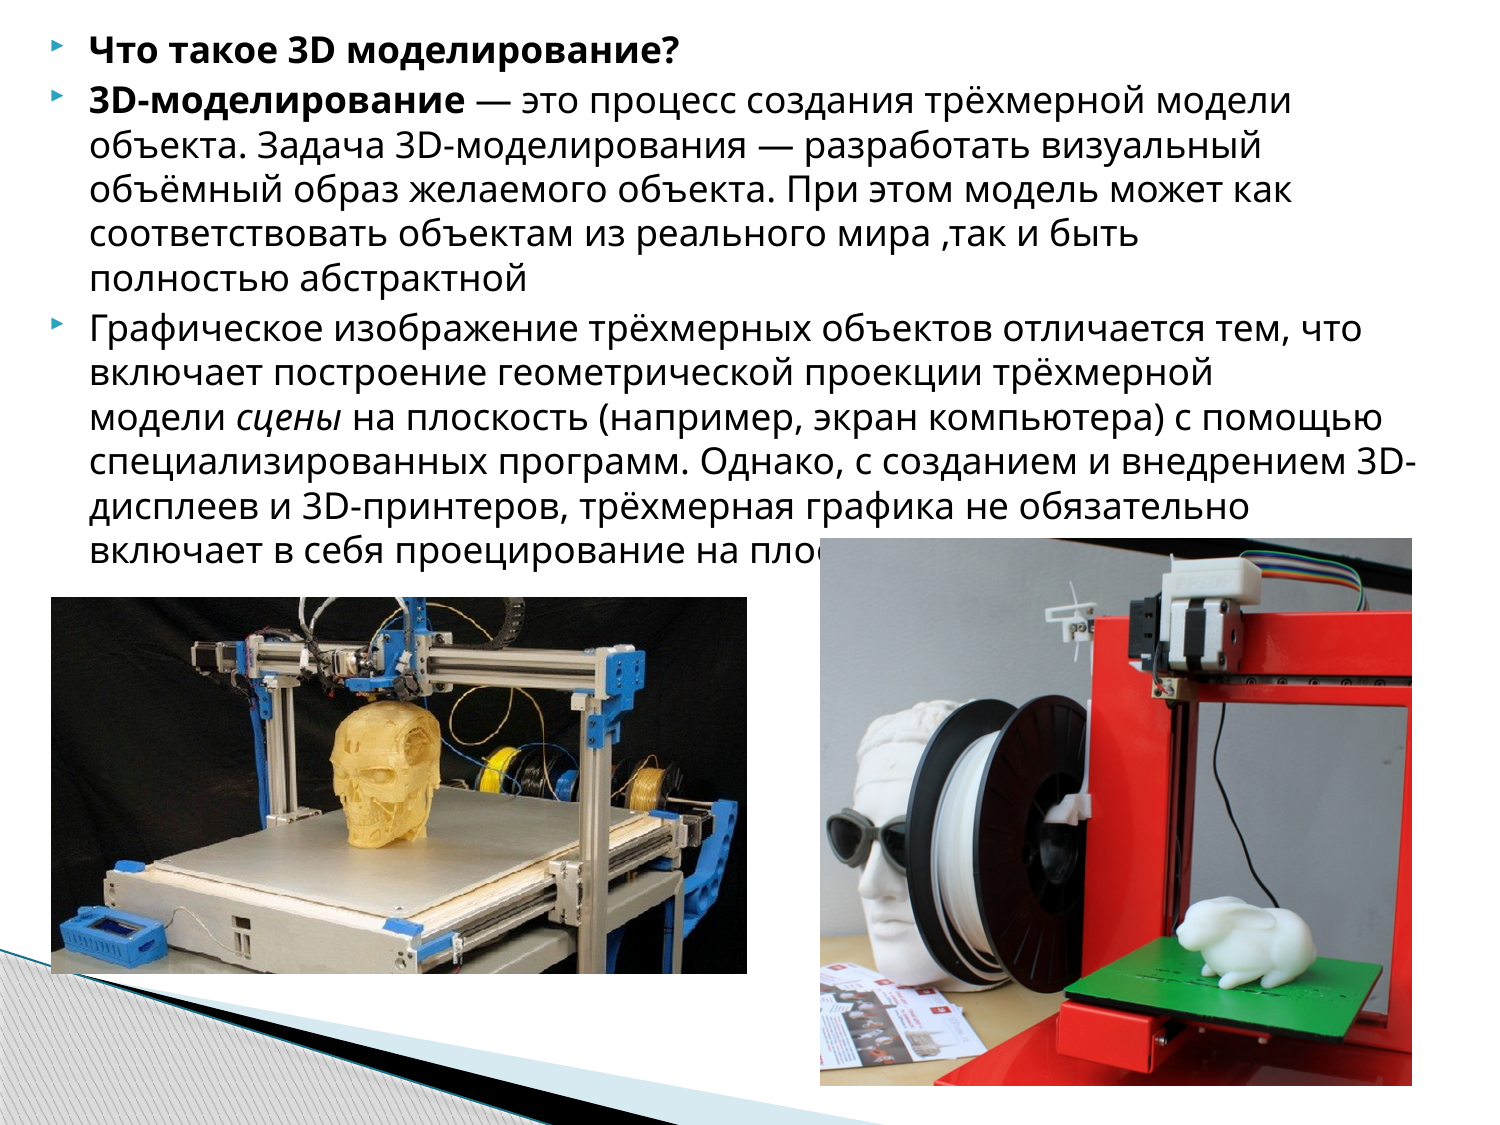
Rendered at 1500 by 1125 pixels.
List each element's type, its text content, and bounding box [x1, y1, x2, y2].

picture [50, 597, 747, 975]
list Что такое 3D моделирование? 3D-моделирование — это процесс создания трёхмерной модели объекта. Задача 3D-моделирования — разработать визуальный объёмный образ желаемого объекта. При этом модель может как соответствовать объектам из реального мира ,так и быть полностью абстрактной Графическое изображение трёхмерных объектов отличается тем, что включает построение геометрической проекции трёхмерной модели сцены на плоскость (например, экран компьютера) с помощью специализированных программ. Однако, с созданием и внедрением 3D-дисплеев и 3D-принтеров, трёхмерная графика не обязательно включает в себя проецирование на плоскость [17, 19, 1436, 587]
picture [820, 538, 1412, 1087]
